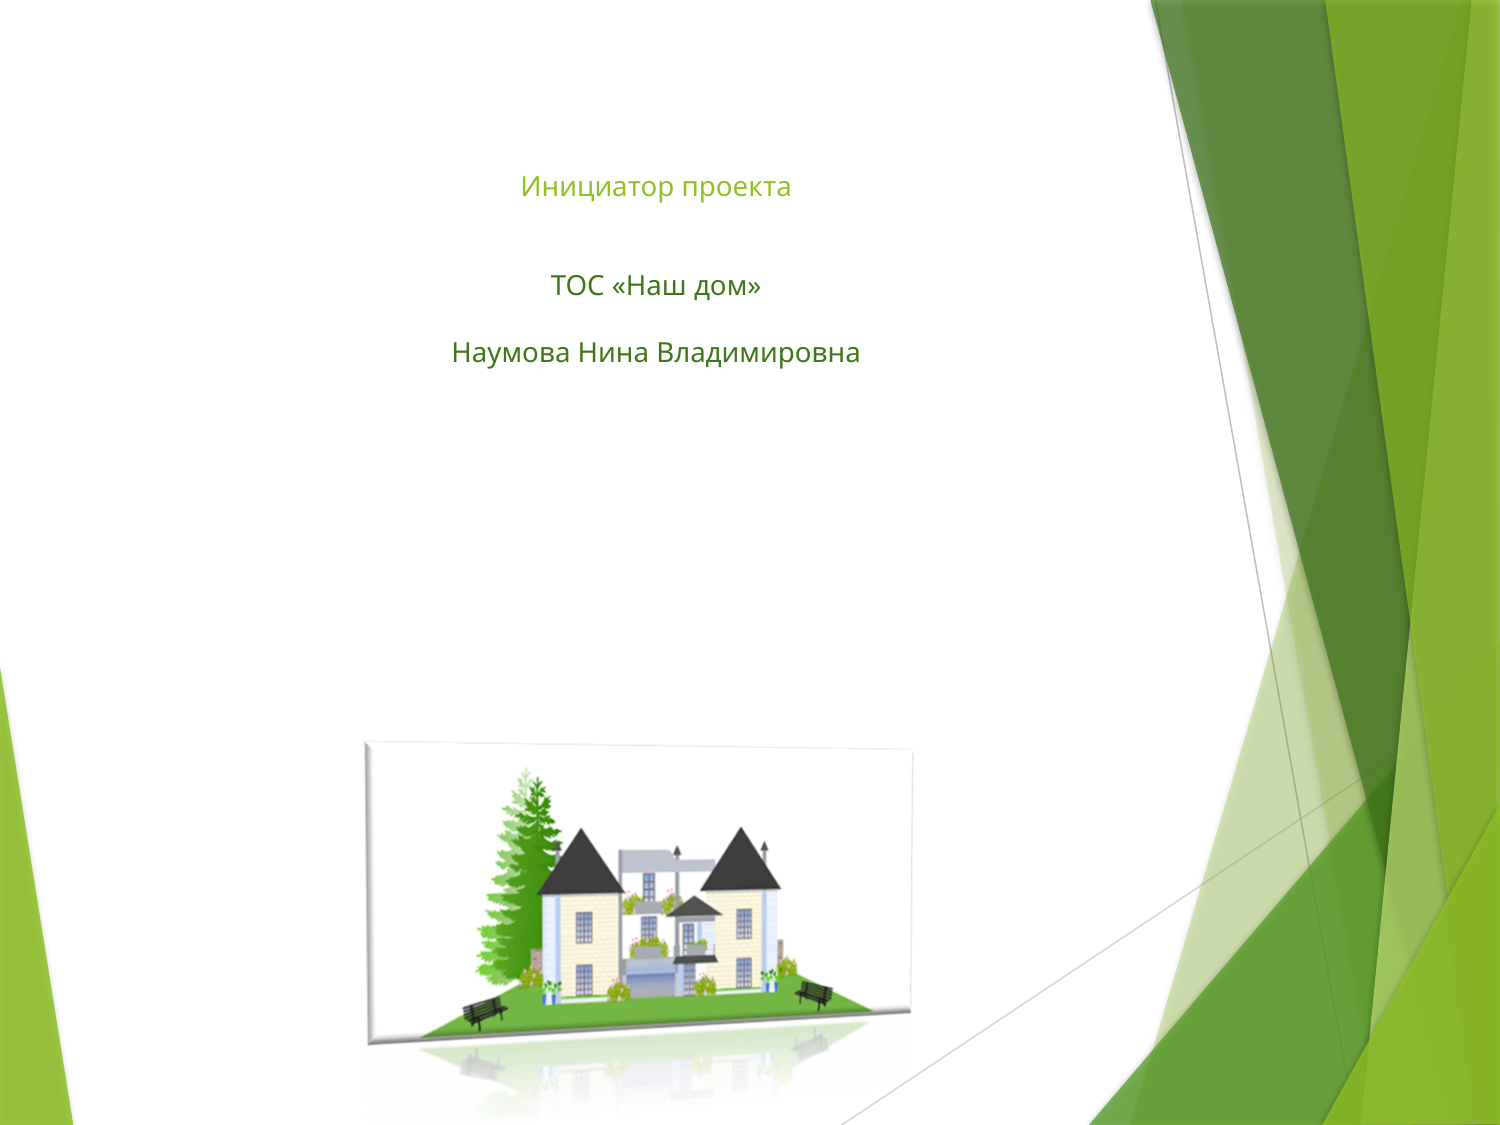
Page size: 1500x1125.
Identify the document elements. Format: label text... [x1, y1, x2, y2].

picture [359, 739, 918, 1125]
title Инициатор проекта ТОС «Наш дом» Наумова Нина Владимировна [135, 160, 1178, 378]
